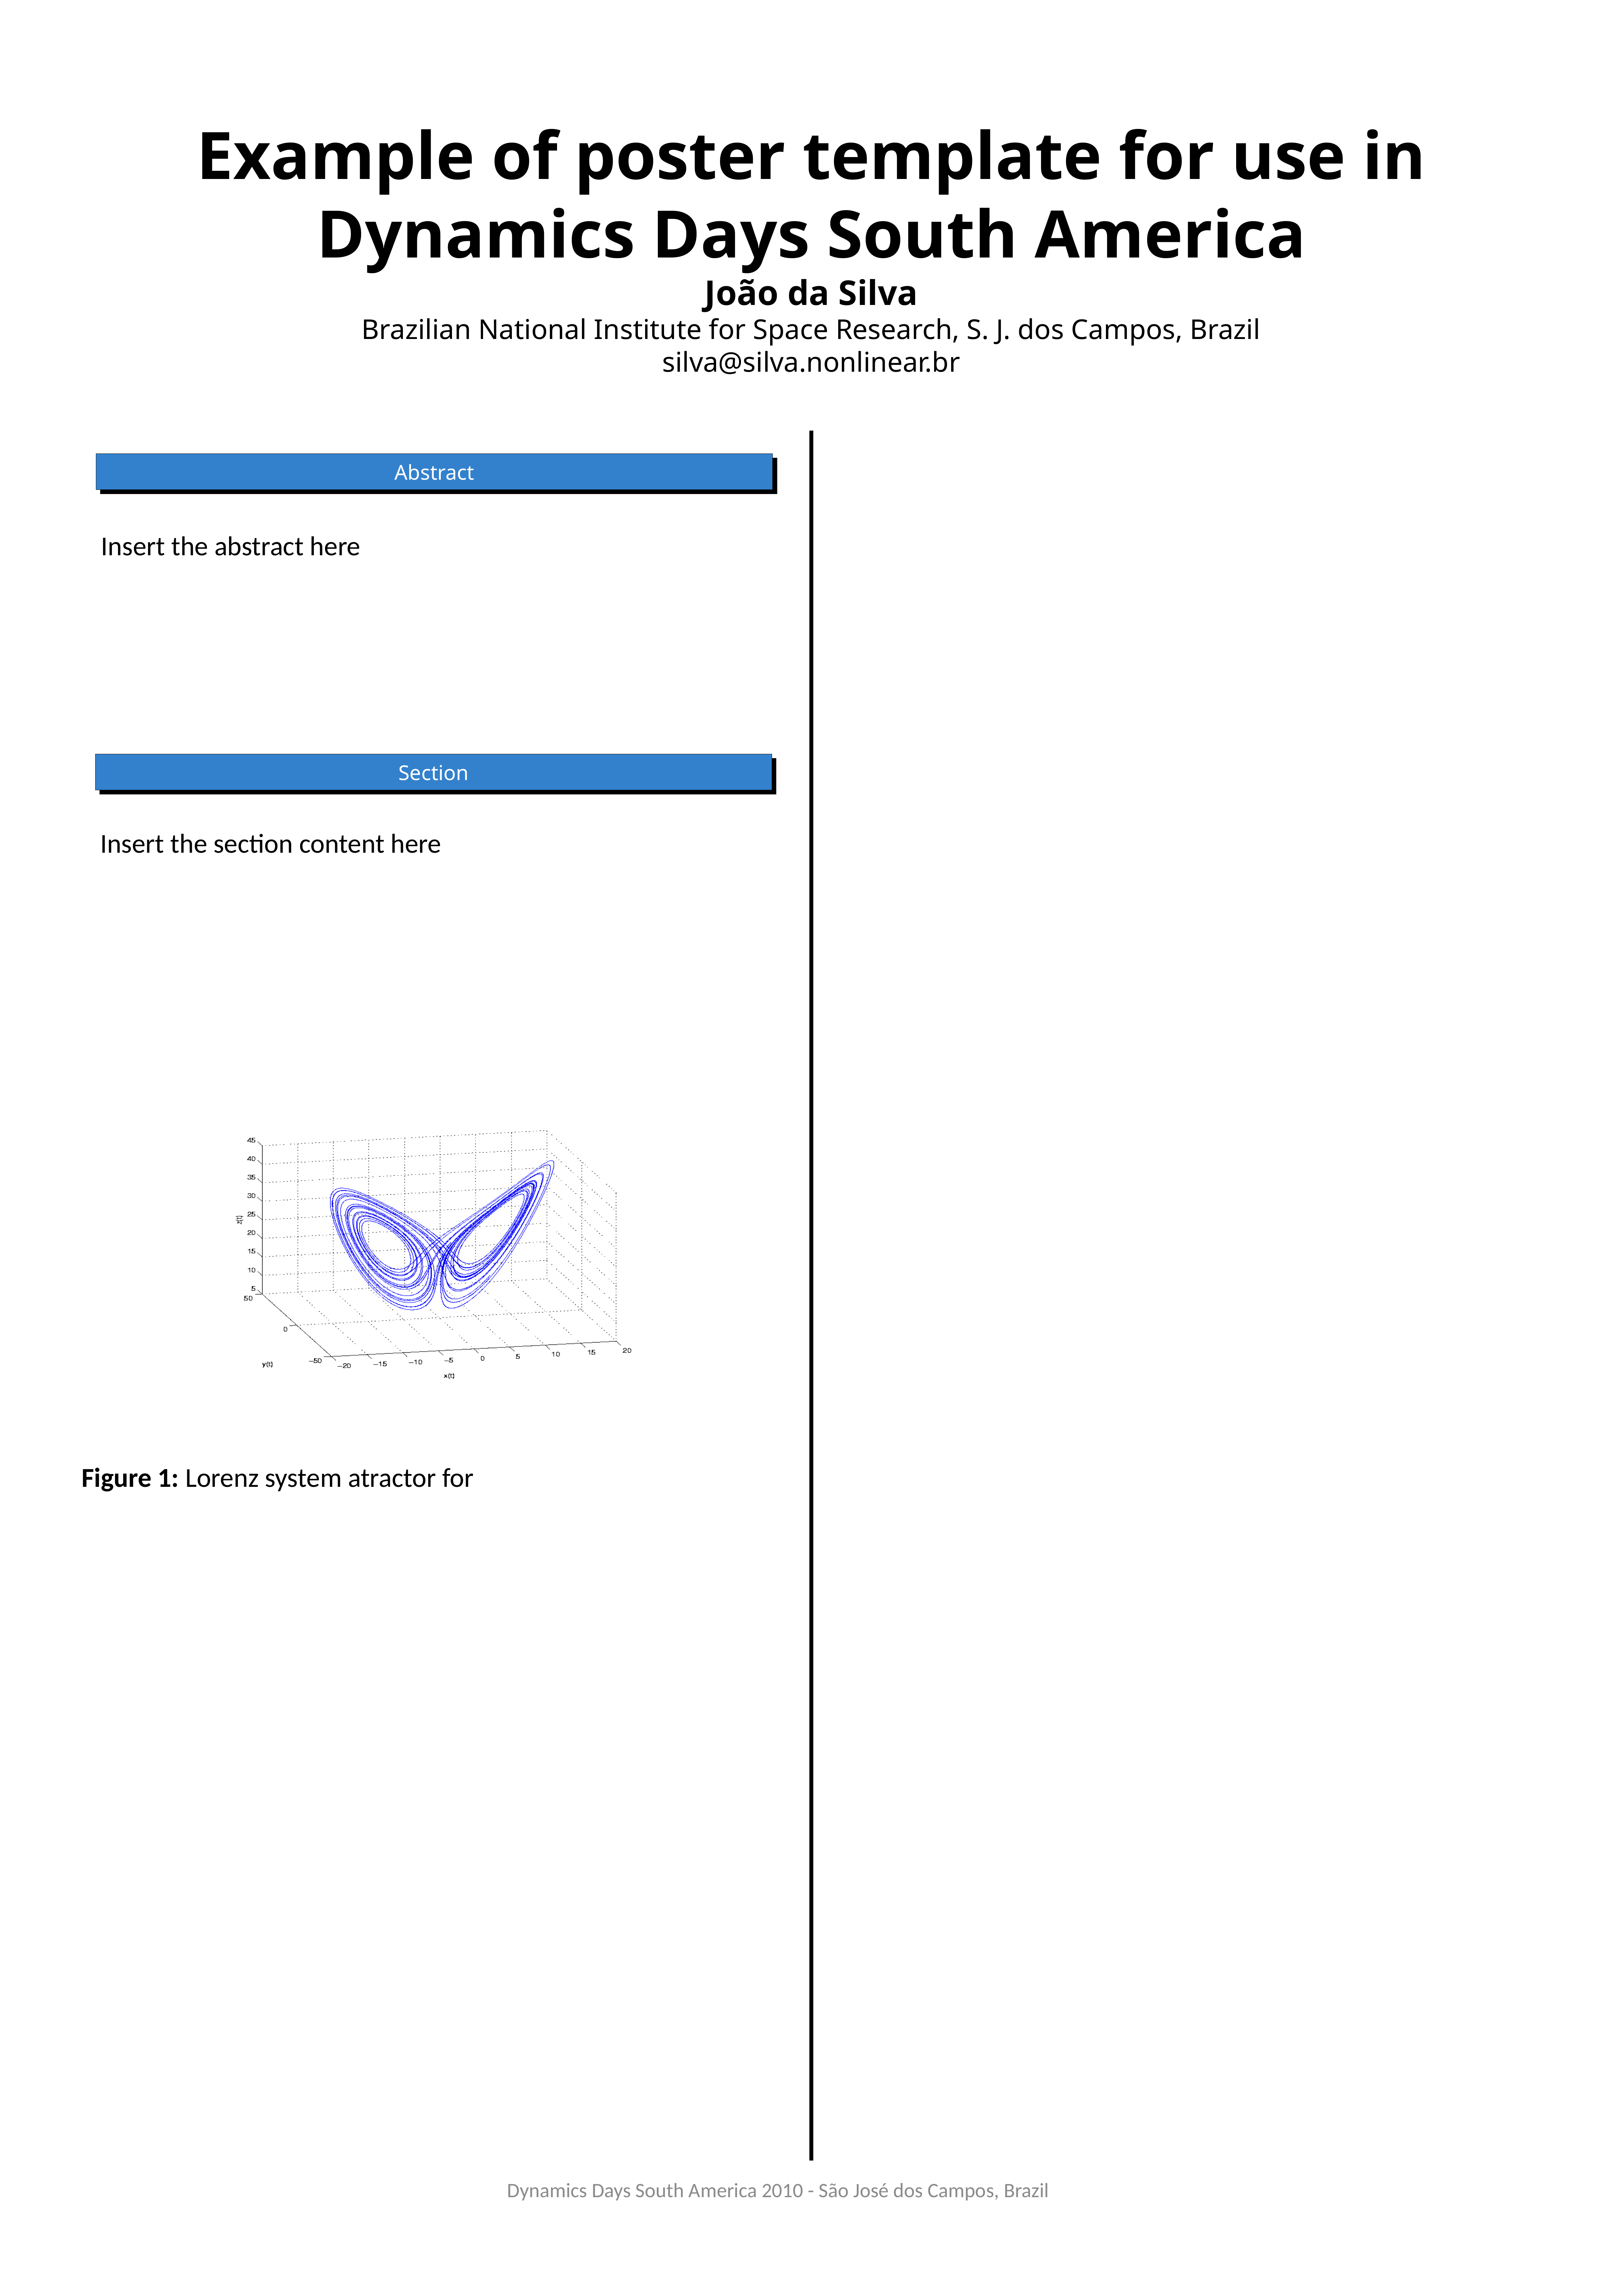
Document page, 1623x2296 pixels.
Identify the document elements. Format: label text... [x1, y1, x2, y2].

text_box Section [95, 754, 772, 790]
text_box Abstract [96, 454, 773, 490]
footer Dynamics Days South America 2010 - São José dos Campos, Brazil [53, 2128, 1504, 2251]
title Example of poster template for use in Dynamics Days South America João da Silva Brazilian National Institute for Space Research, S. J. dos Campos, Brazil silva@silva.nonlinear.br [81, 54, 1542, 437]
list Insert the abstract here [96, 525, 773, 735]
text_box Insert the section content here [95, 823, 772, 1033]
picture [188, 962, 660, 1503]
